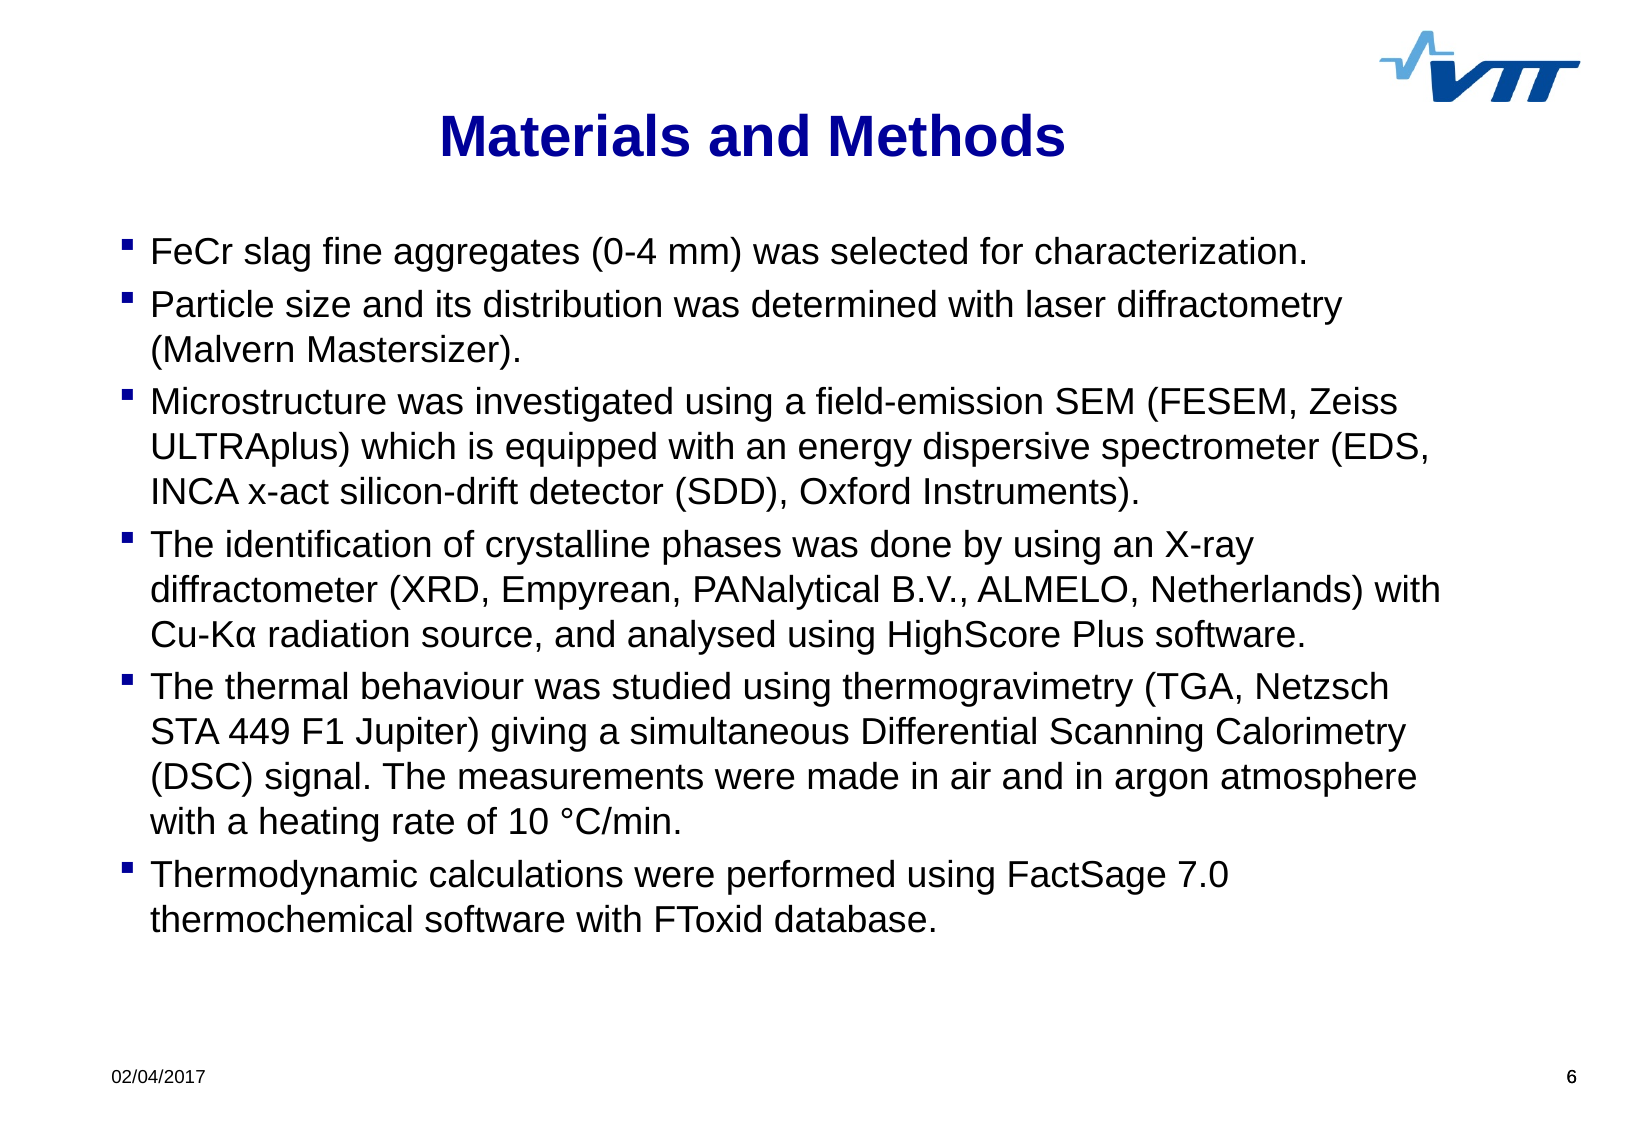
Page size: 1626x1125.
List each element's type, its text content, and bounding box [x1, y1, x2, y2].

list FeCr slag fine aggregates (0-4 mm) was selected for characterization. Particle size and its distribution was determined with laser diffractometry (Malvern Mastersizer). Microstructure was investigated using a field-emission SEM (FESEM, Zeiss ULTRAplus) which is equipped with an energy dispersive spectrometer (EDS, INCA x-act silicon-drift detector (SDD), Oxford Instruments). The identification of crystalline phases was done by using an X-ray diffractometer (XRD, Empyrean, PANalytical B.V., ALMELO, Netherlands) with Cu-Kα radiation source, and analysed using HighScore Plus software. The thermal behaviour was studied using thermogravimetry (TGA, Netzsch STA 449 F1 Jupiter) giving a simultaneous Differential Scanning Calorimetry (DSC) signal. The measurements were made in air and in argon atmosphere with a heating rate of 10 °C/min. Thermodynamic calculations were performed using FactSage 7.0 thermochemical software with FToxid database. [103, 219, 1481, 964]
picture [1379, 30, 1581, 102]
title Materials and Methods [424, 90, 1475, 219]
